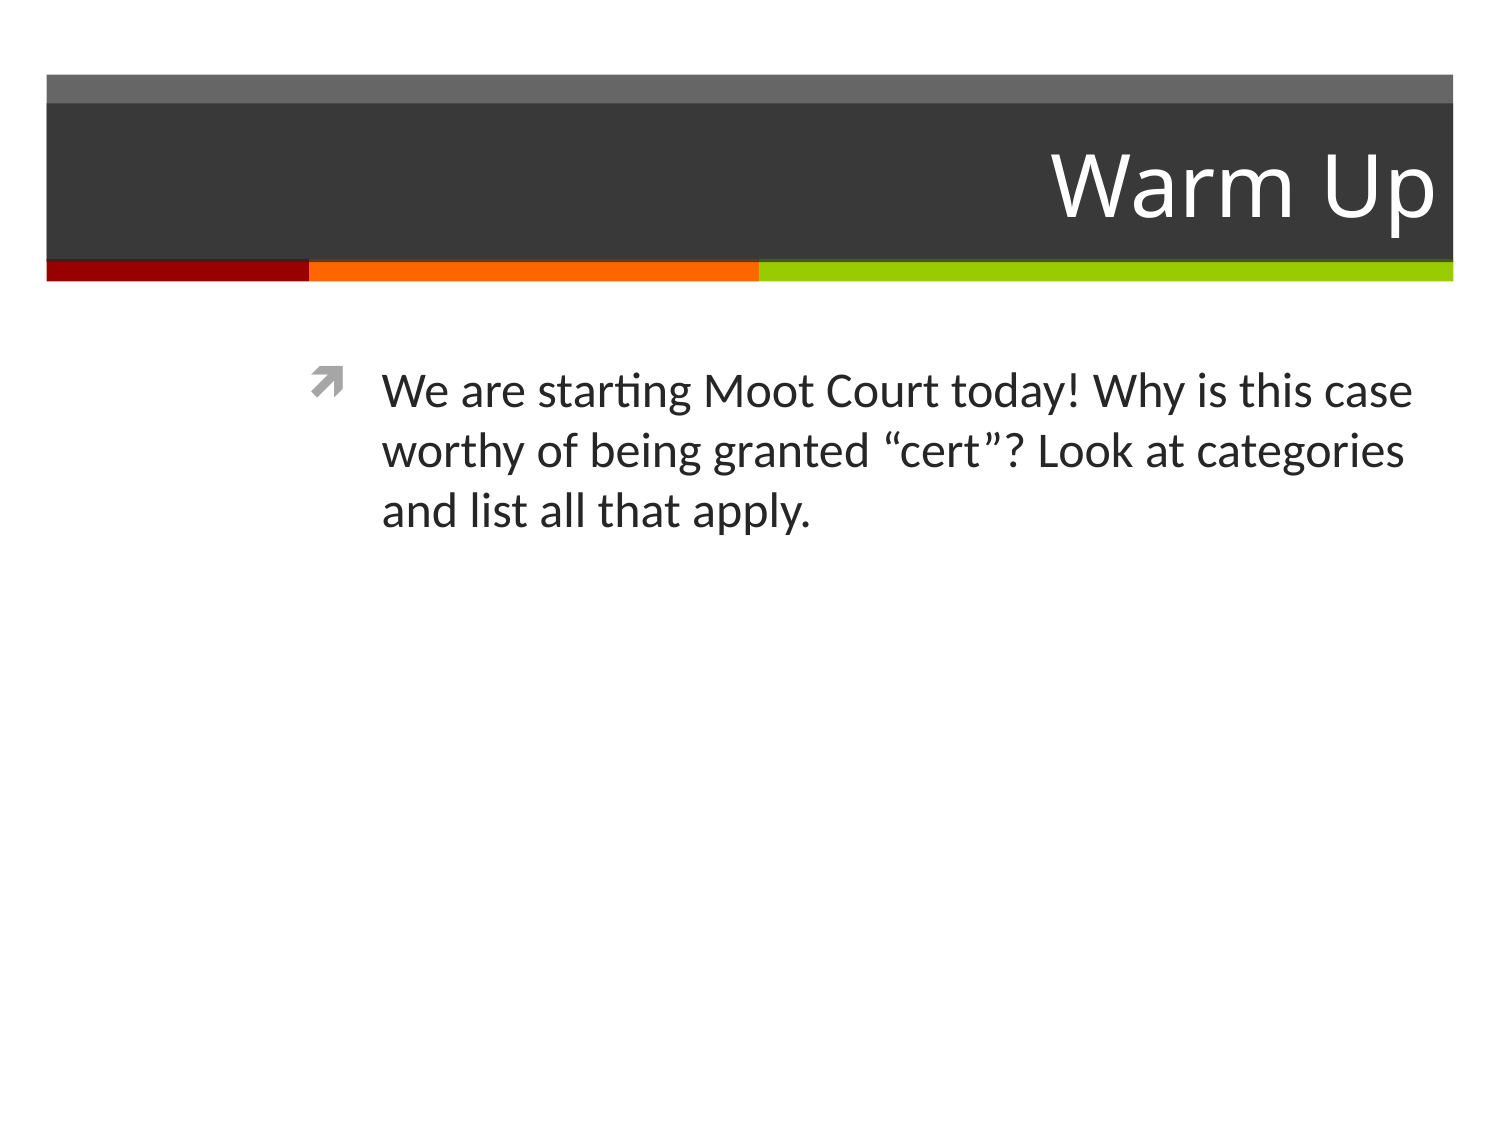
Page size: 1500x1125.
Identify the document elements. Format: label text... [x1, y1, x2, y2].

list We are starting Moot Court today! Why is this case worthy of being granted “cert”? Look at categories and list all that apply. [292, 350, 1454, 1005]
title Warm Up [46, 103, 1454, 263]
